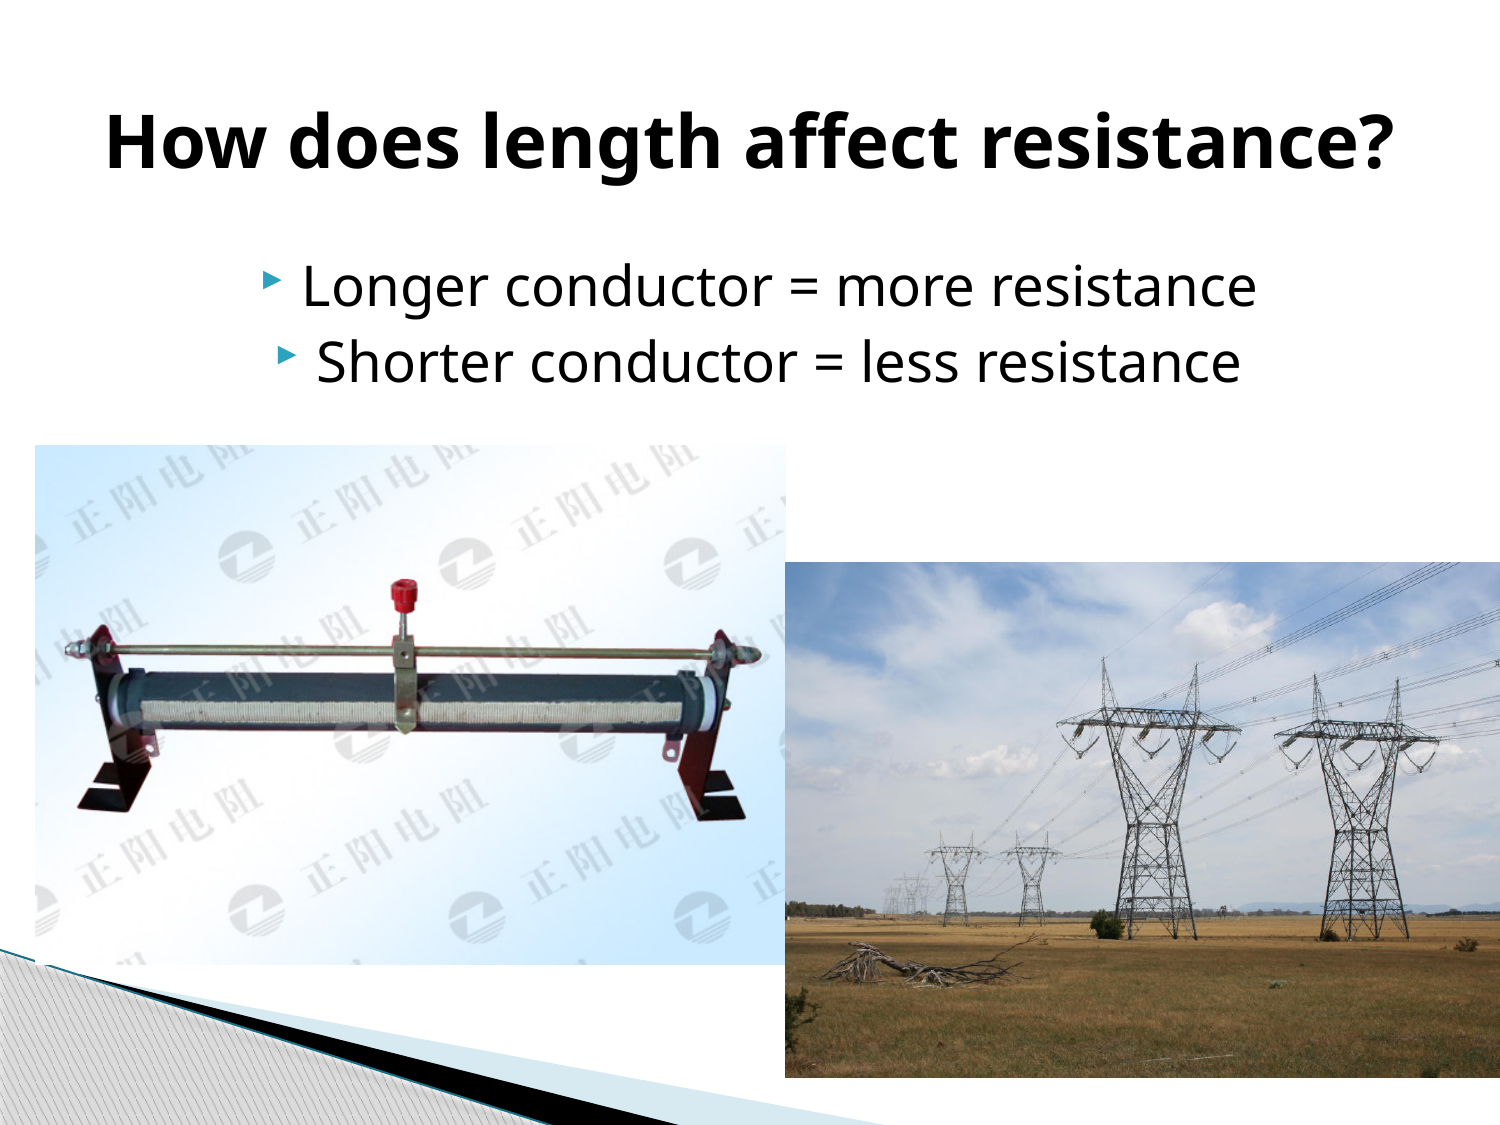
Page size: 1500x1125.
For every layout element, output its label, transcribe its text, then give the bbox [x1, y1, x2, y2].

list Longer conductor = more resistance Shorter conductor = less resistance [75, 976, 779, 986]
picture [34, 445, 1500, 1079]
list Longer conductor = more resistance Shorter conductor = less resistance [75, 243, 1425, 562]
title How does length affect resistance? [75, 45, 1425, 233]
